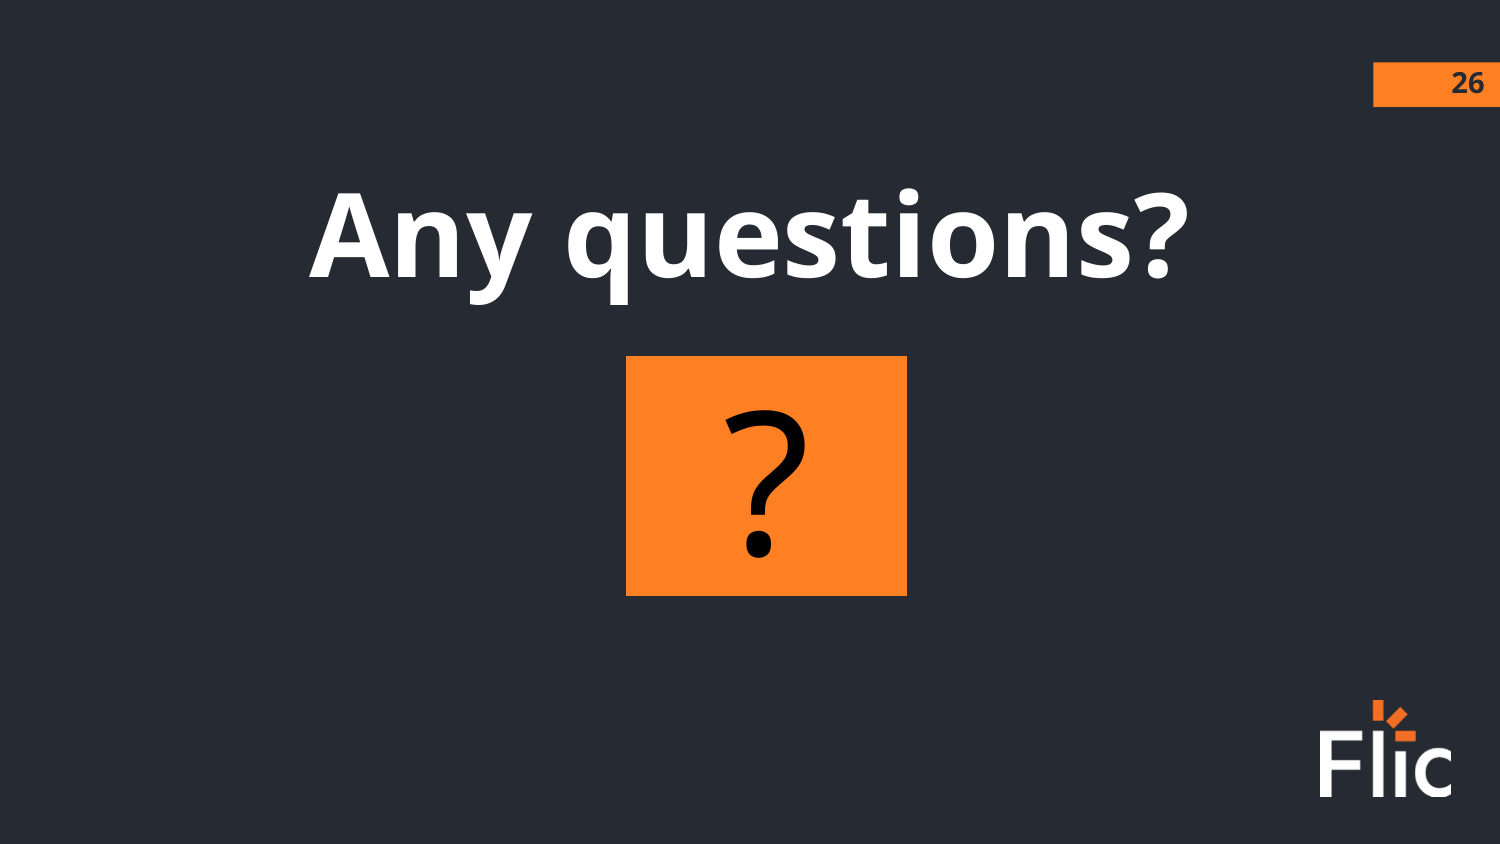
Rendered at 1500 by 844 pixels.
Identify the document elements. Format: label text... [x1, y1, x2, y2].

slide_number 26 [1410, 49, 1500, 115]
text_box ? [624, 354, 909, 598]
text_box Any questions? [0, 161, 1500, 318]
picture [1320, 700, 1451, 797]
